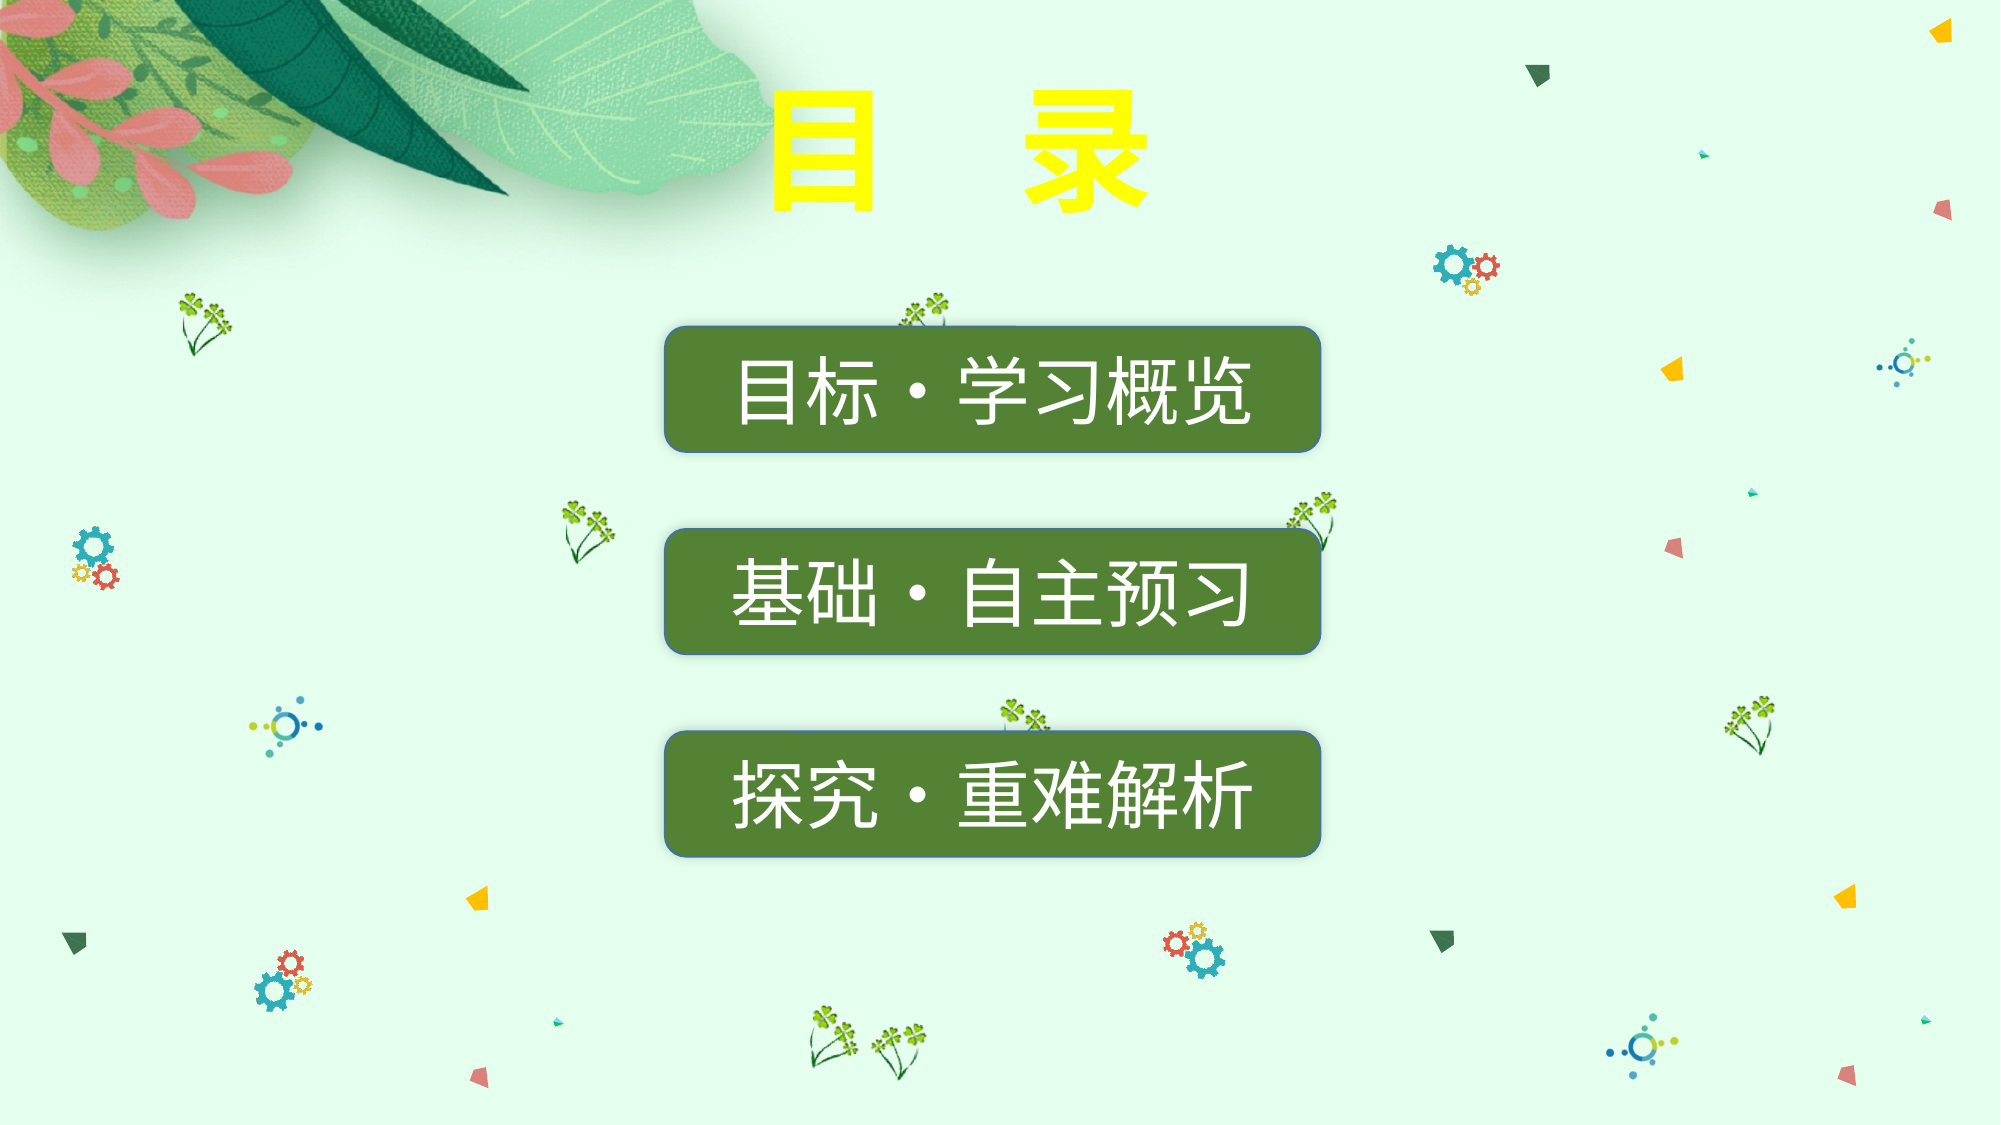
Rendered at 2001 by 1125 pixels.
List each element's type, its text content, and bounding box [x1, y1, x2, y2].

text_box 目 录 [740, 55, 1171, 236]
text_box 基础•自主预习 [663, 528, 1322, 656]
picture [0, 0, 2001, 1125]
text_box 探究•重难解析 [663, 730, 1322, 858]
text_box 目标•学习概览 [663, 325, 1322, 453]
